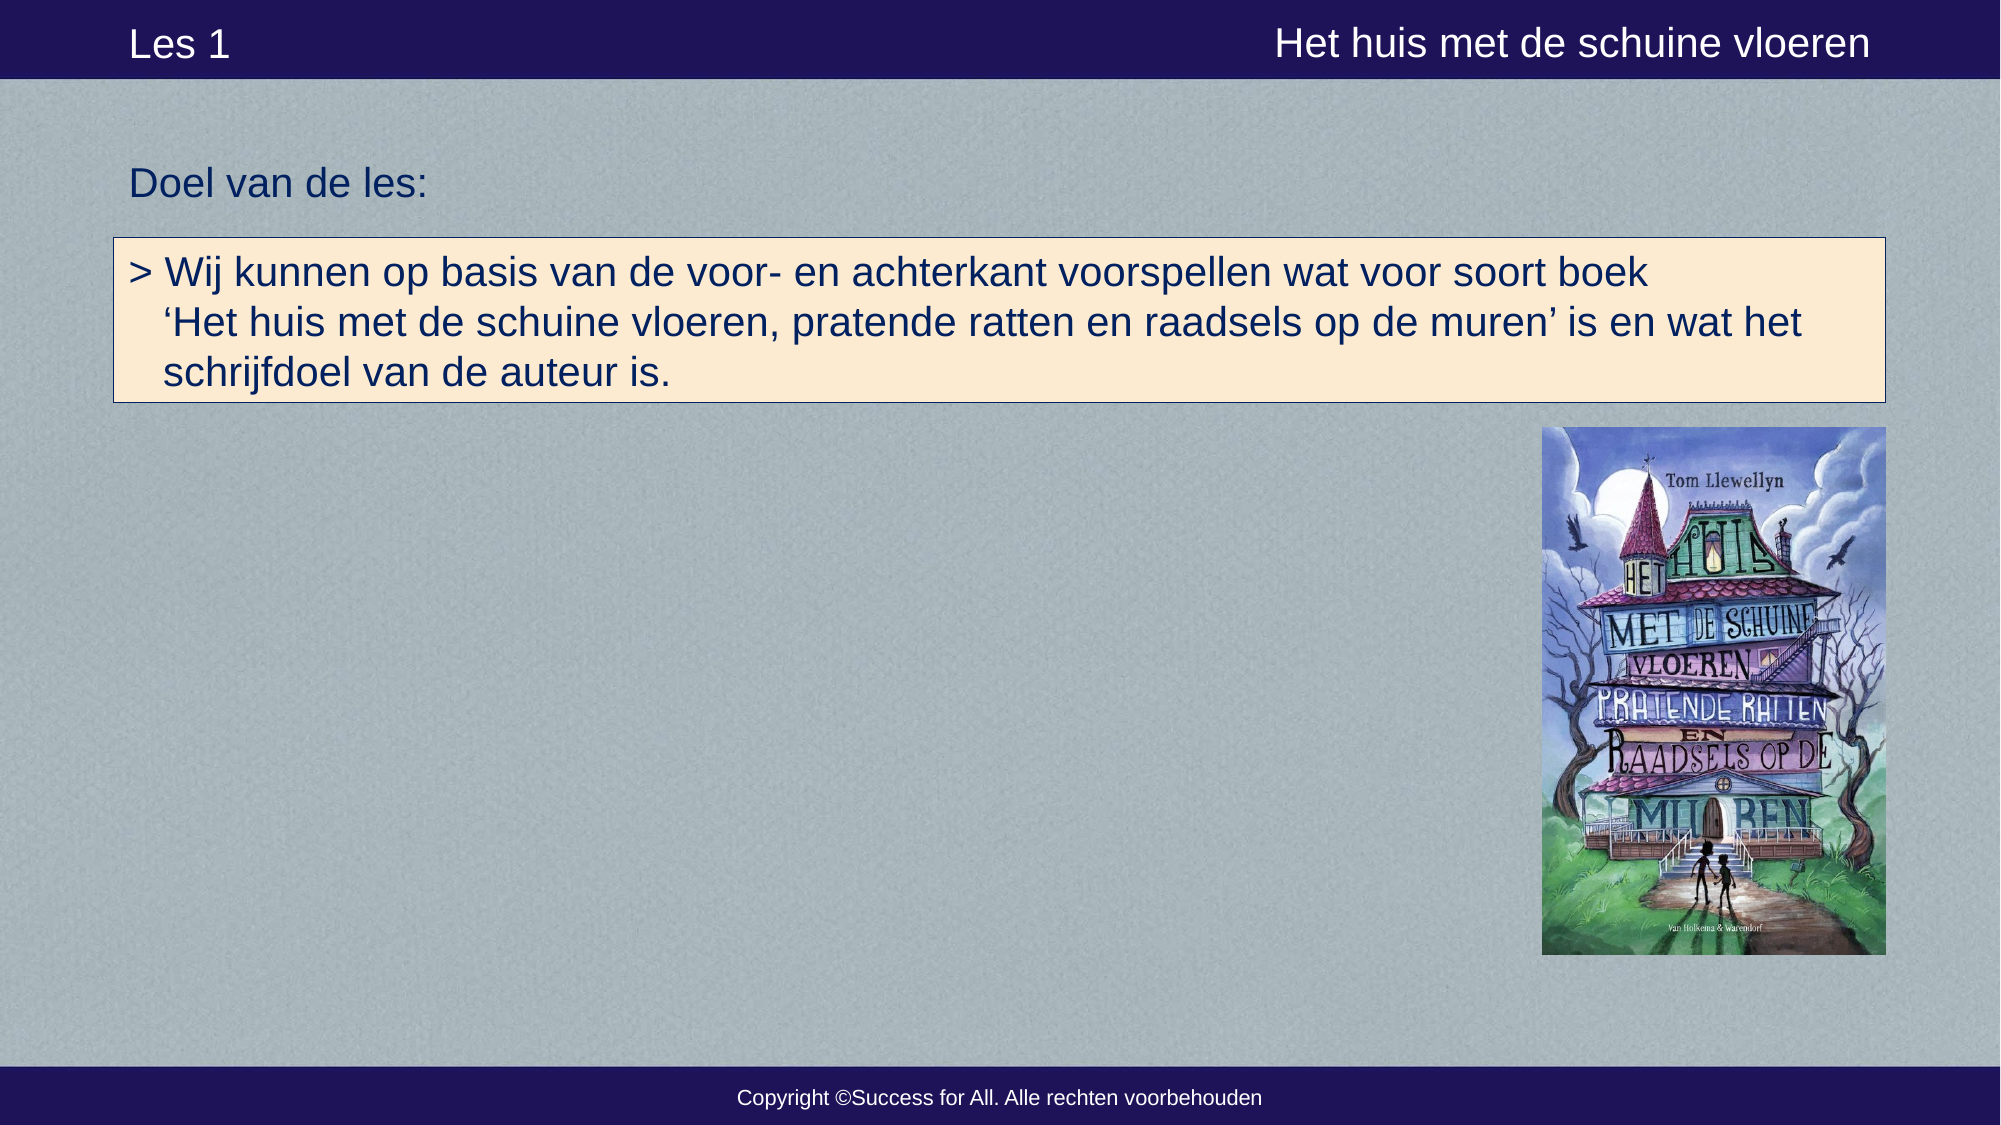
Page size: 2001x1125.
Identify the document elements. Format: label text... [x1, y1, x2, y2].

text_box Het huis met de schuine vloeren [999, 8, 1886, 73]
text_box Doel van de les: [113, 148, 1635, 214]
picture [0, 0, 2001, 1125]
text_box Les 1 [114, 9, 354, 75]
text_box > Wij kunnen op basis van de voor- en achterkant voorspellen wat voor soort boek ‘Het huis met de schuine vloeren, pratende ratten en raadsels op de muren’ is en wat het schrijfdoel van de auteur is. [113, 237, 1886, 403]
text_box Copyright ©Success for All. Alle rechten voorbehouden [0, 1076, 2000, 1125]
